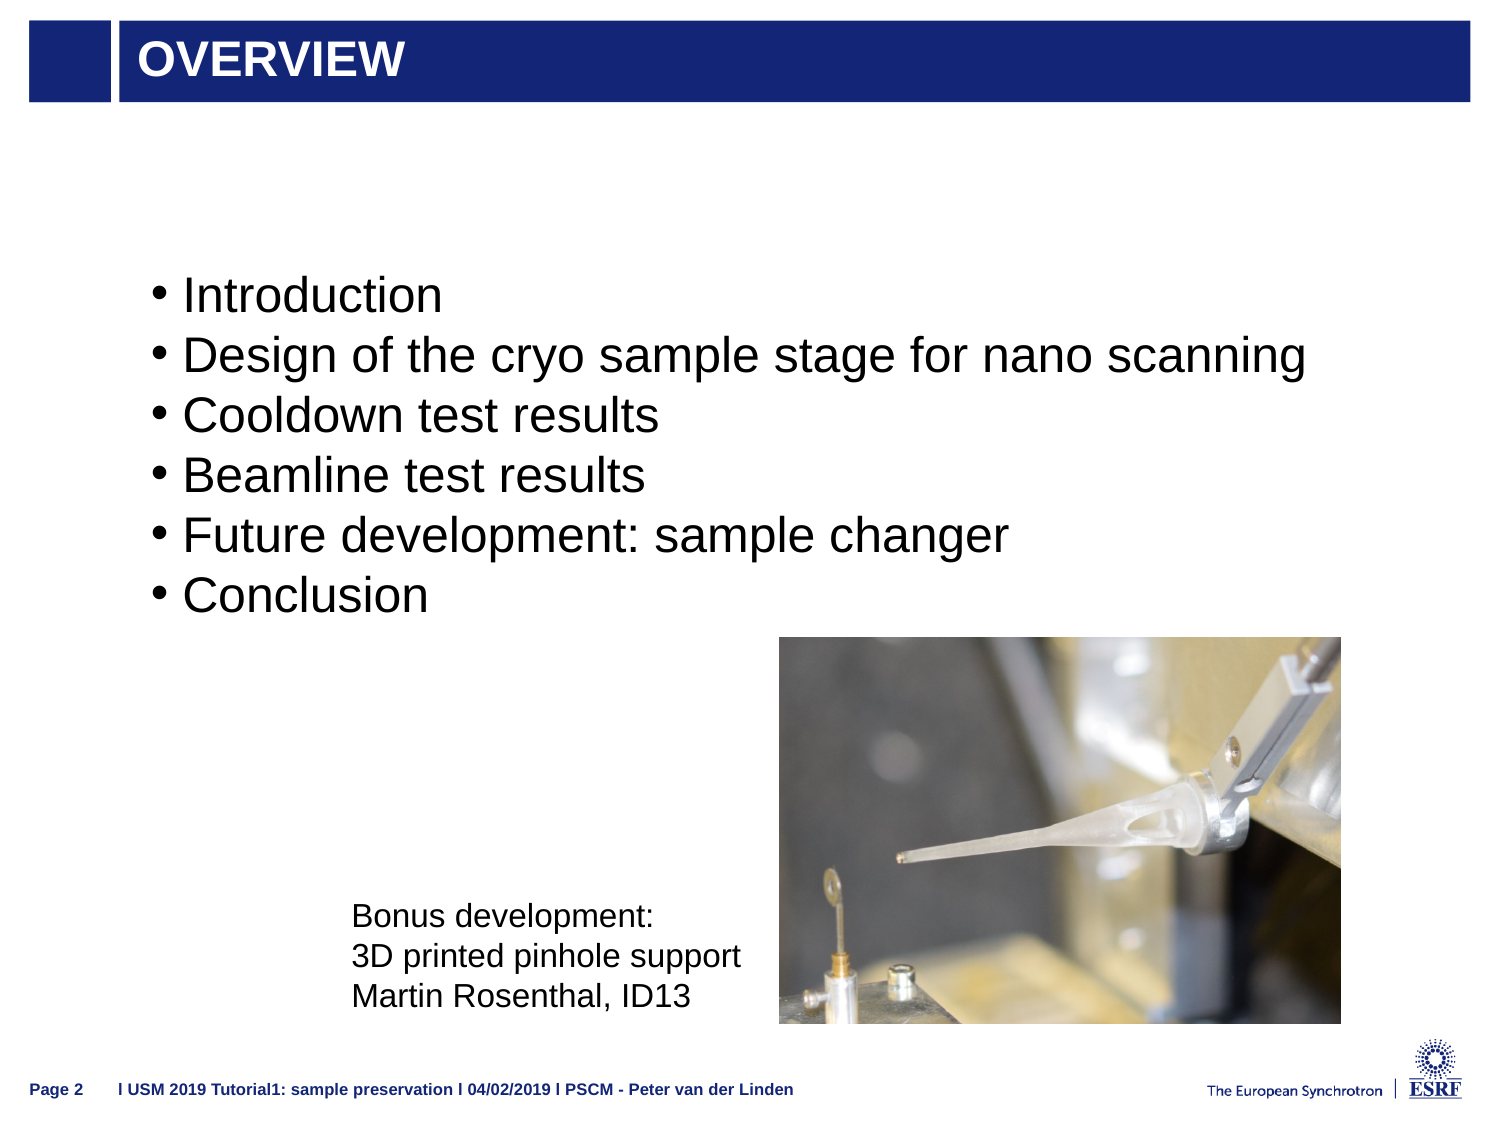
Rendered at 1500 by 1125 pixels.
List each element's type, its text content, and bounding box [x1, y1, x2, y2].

picture [779, 637, 1500, 1125]
title overview [119, 20, 1471, 103]
text_box Bonus development: 3D printed pinhole support Martin Rosenthal, ID13 [336, 887, 774, 1022]
footer l USM 2019 Tutorial1: sample preservation l 04/02/2019 l PSCM - Peter van der Linden [118, 1063, 1122, 1099]
slide_number Page 2 [29, 1063, 98, 1099]
text_box Introduction Design of the cryo sample stage for nano scanning Cooldown test results Beamline test results Future development: sample changer Conclusion [136, 255, 1323, 631]
